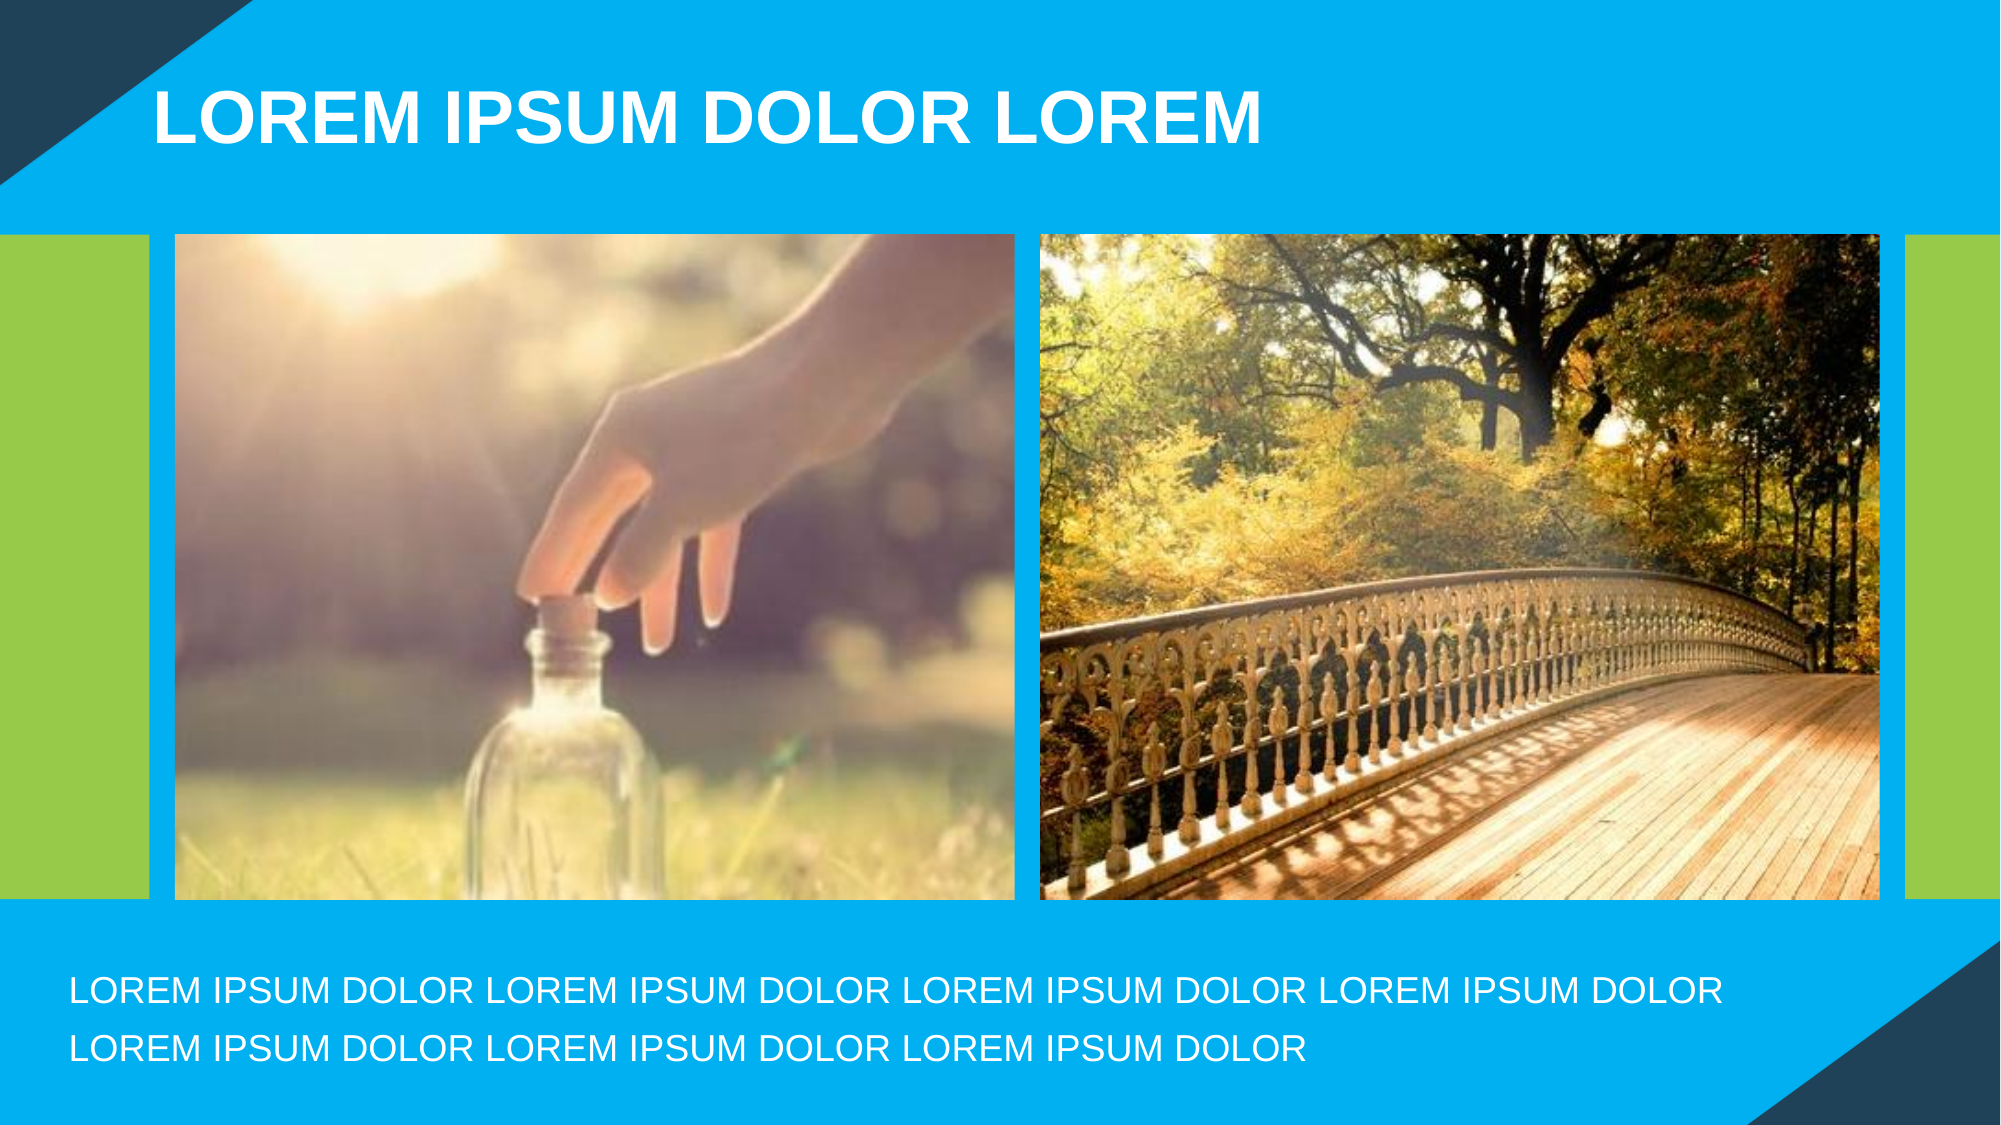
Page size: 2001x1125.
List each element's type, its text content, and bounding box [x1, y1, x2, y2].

text_box [0, 234, 150, 900]
picture [0, 0, 250, 183]
text_box [174, 234, 1016, 900]
picture [1750, 942, 2001, 1125]
text_box LOREM IPSUM DOLOR LOREM [137, 59, 1863, 179]
text_box LOREM IPSUM DOLOR LOREM IPSUM DOLOR LOREM IPSUM DOLOR LOREM IPSUM DOLOR LOREM IPSUM DOLOR LOREM IPSUM DOLOR LOREM IPSUM DOLOR [53, 932, 1803, 1089]
text_box [1039, 234, 1881, 900]
text_box [1904, 234, 2000, 900]
